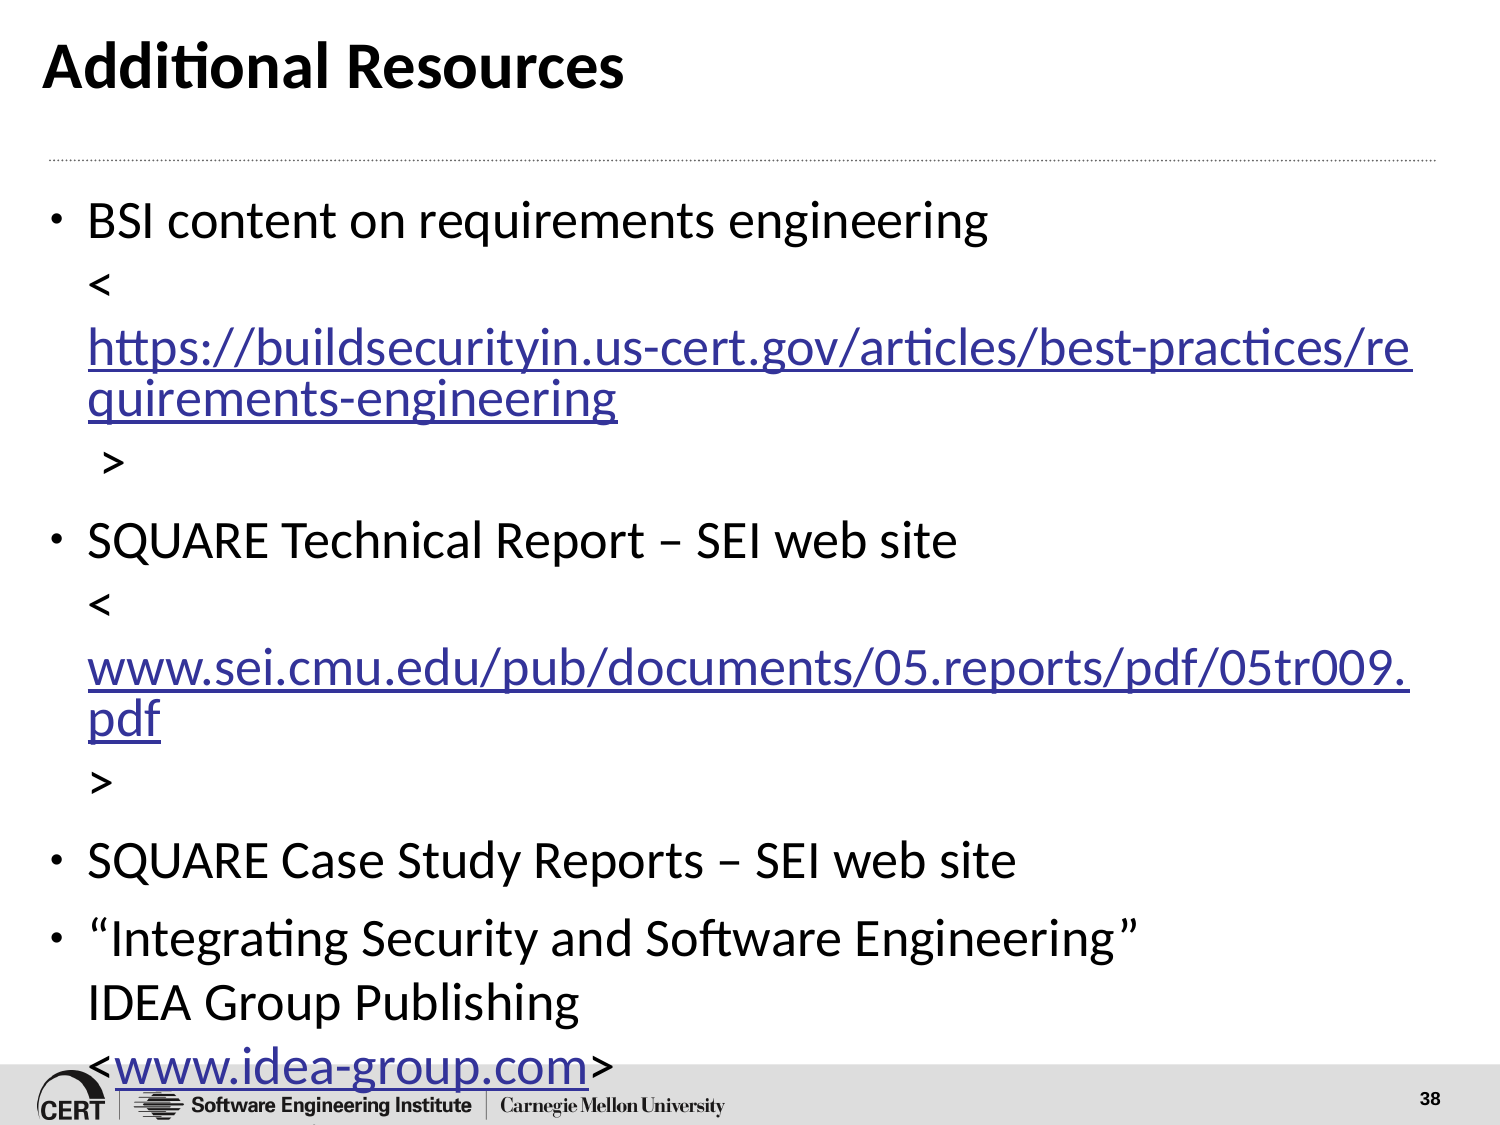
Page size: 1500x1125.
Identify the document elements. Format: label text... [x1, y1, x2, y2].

list BSI content on requirements engineering <https://buildsecurityin.us-cert.gov/articles/best-practices/requirements-engineering > SQUARE Technical Report – SEI web site <www.sei.cmu.edu/pub/documents/05.reports/pdf/05tr009.pdf> SQUARE Case Study Reports – SEI web site “Integrating Security and Software Engineering” IDEA Group Publishing <www.idea-group.com> SQUARE-Lite <http://resources.sei.cmu.edu/asset_files/SpecialReport/2008_003_001_14912.pdf> [49, 187, 1438, 1001]
title Additional Resources [42, 37, 1434, 155]
picture [37, 1069, 725, 1122]
